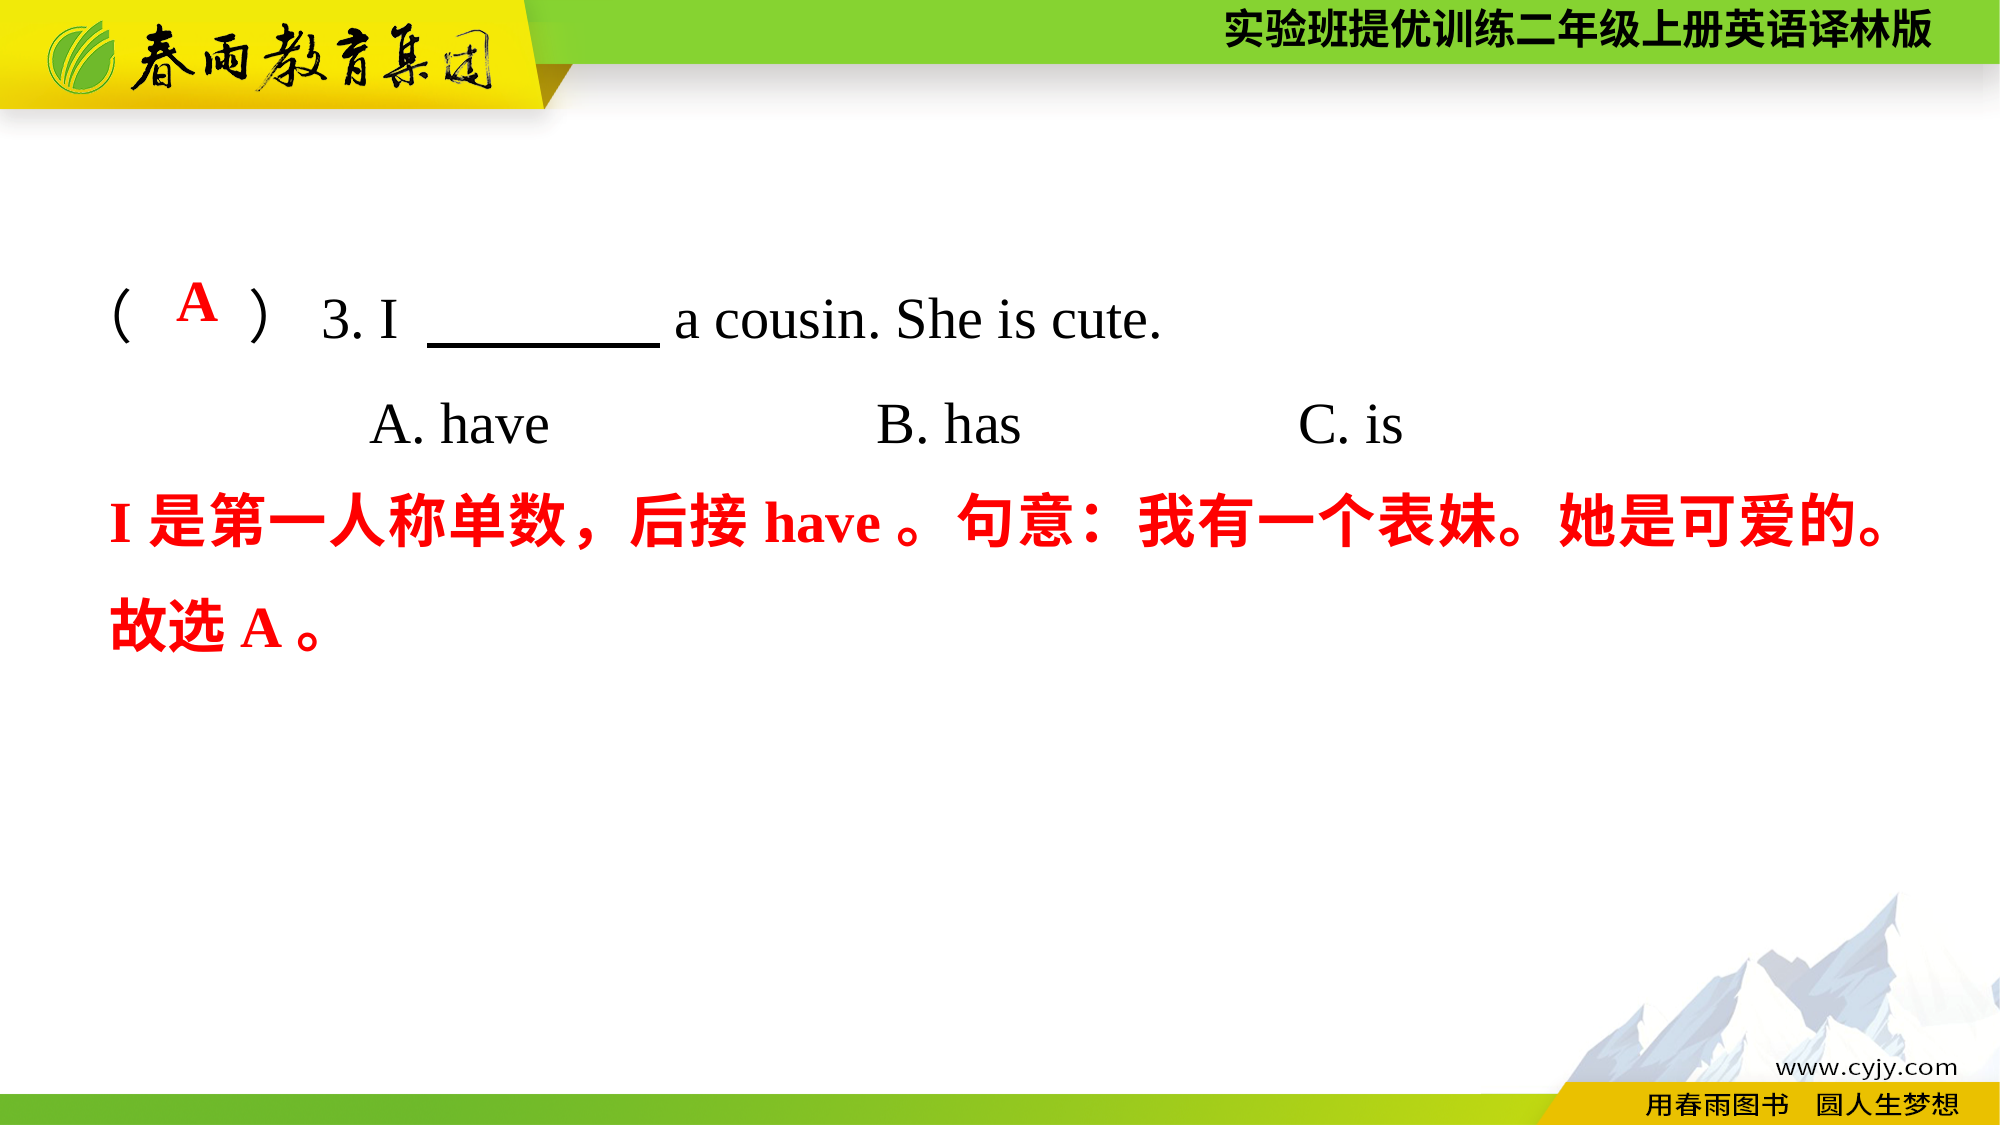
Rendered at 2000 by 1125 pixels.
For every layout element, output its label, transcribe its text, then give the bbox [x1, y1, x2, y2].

picture [0, 0, 2000, 1125]
text_box A [161, 255, 234, 341]
list （ ）3. I a cousin. She is cute. A. have B. has C. is [59, 238, 1944, 466]
text_box I是第一人称单数，后接have。句意：我有一个表妹。她是可爱的。故选A。 [94, 441, 1933, 667]
